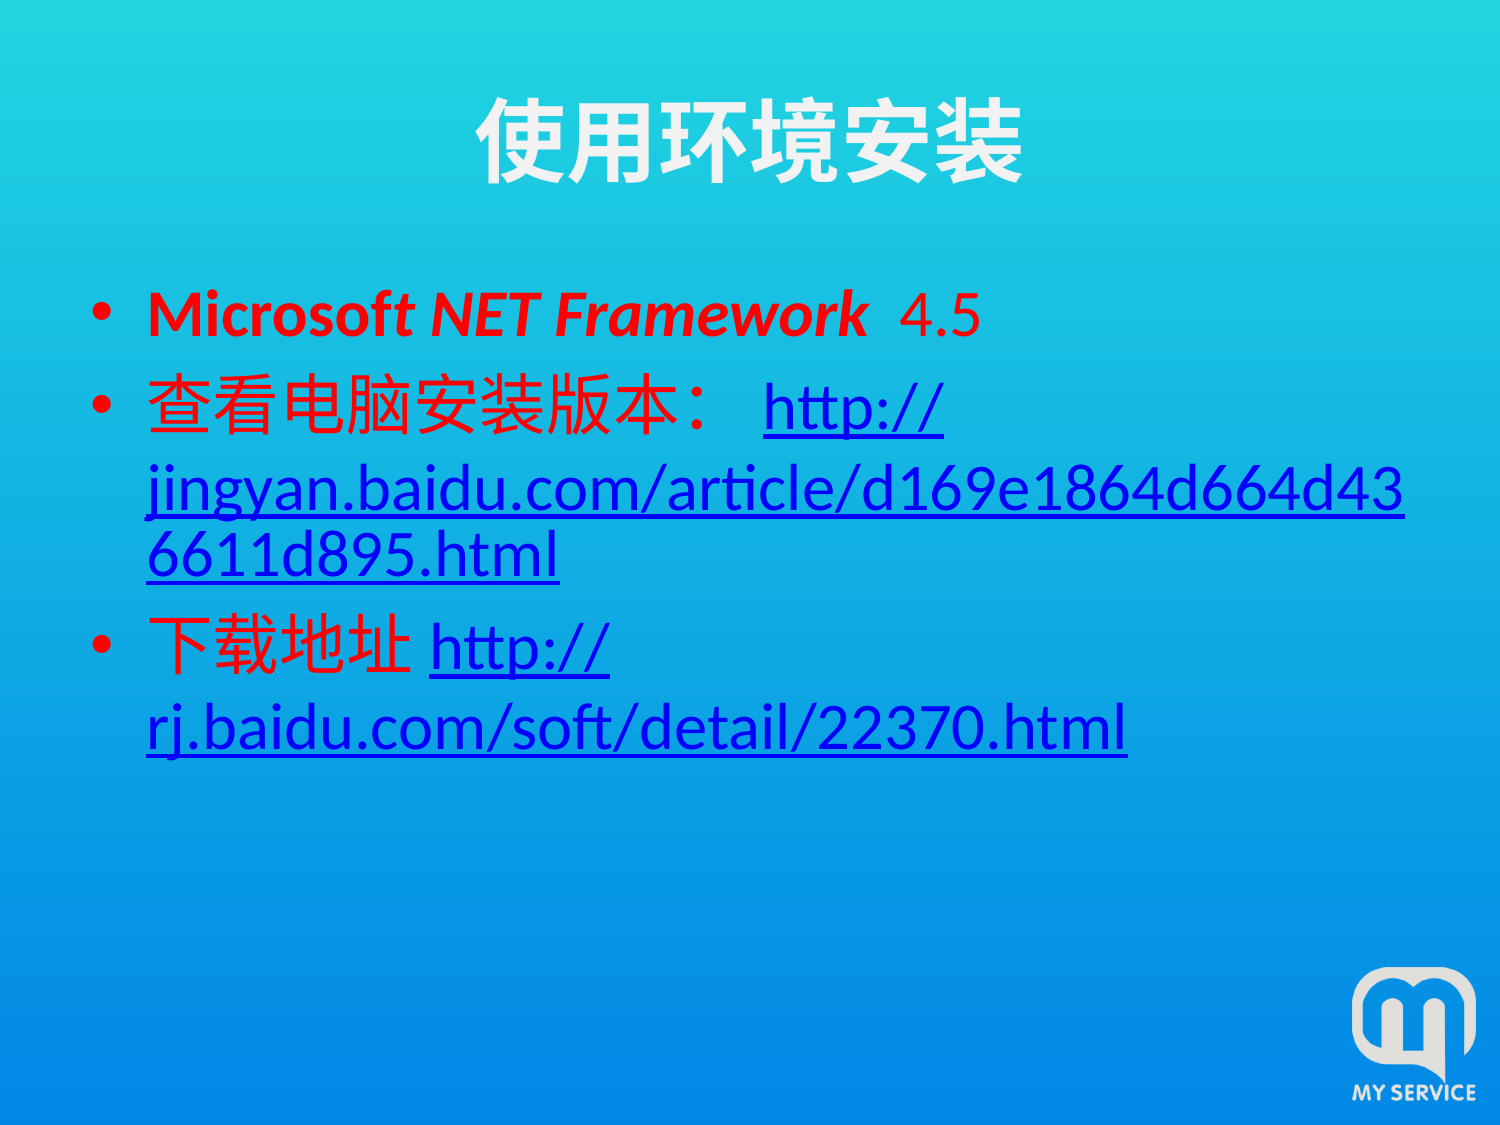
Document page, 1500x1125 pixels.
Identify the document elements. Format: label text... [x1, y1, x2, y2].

title 使用环境安装 [75, 45, 1425, 233]
picture [1352, 967, 1476, 1107]
list Microsoft NET Framework 4.5 查看电脑安装版本：http://jingyan.baidu.com/article/d169e1864d664d436611d895.html 下载地址http://rj.baidu.com/soft/detail/22370.html [75, 262, 1425, 1005]
